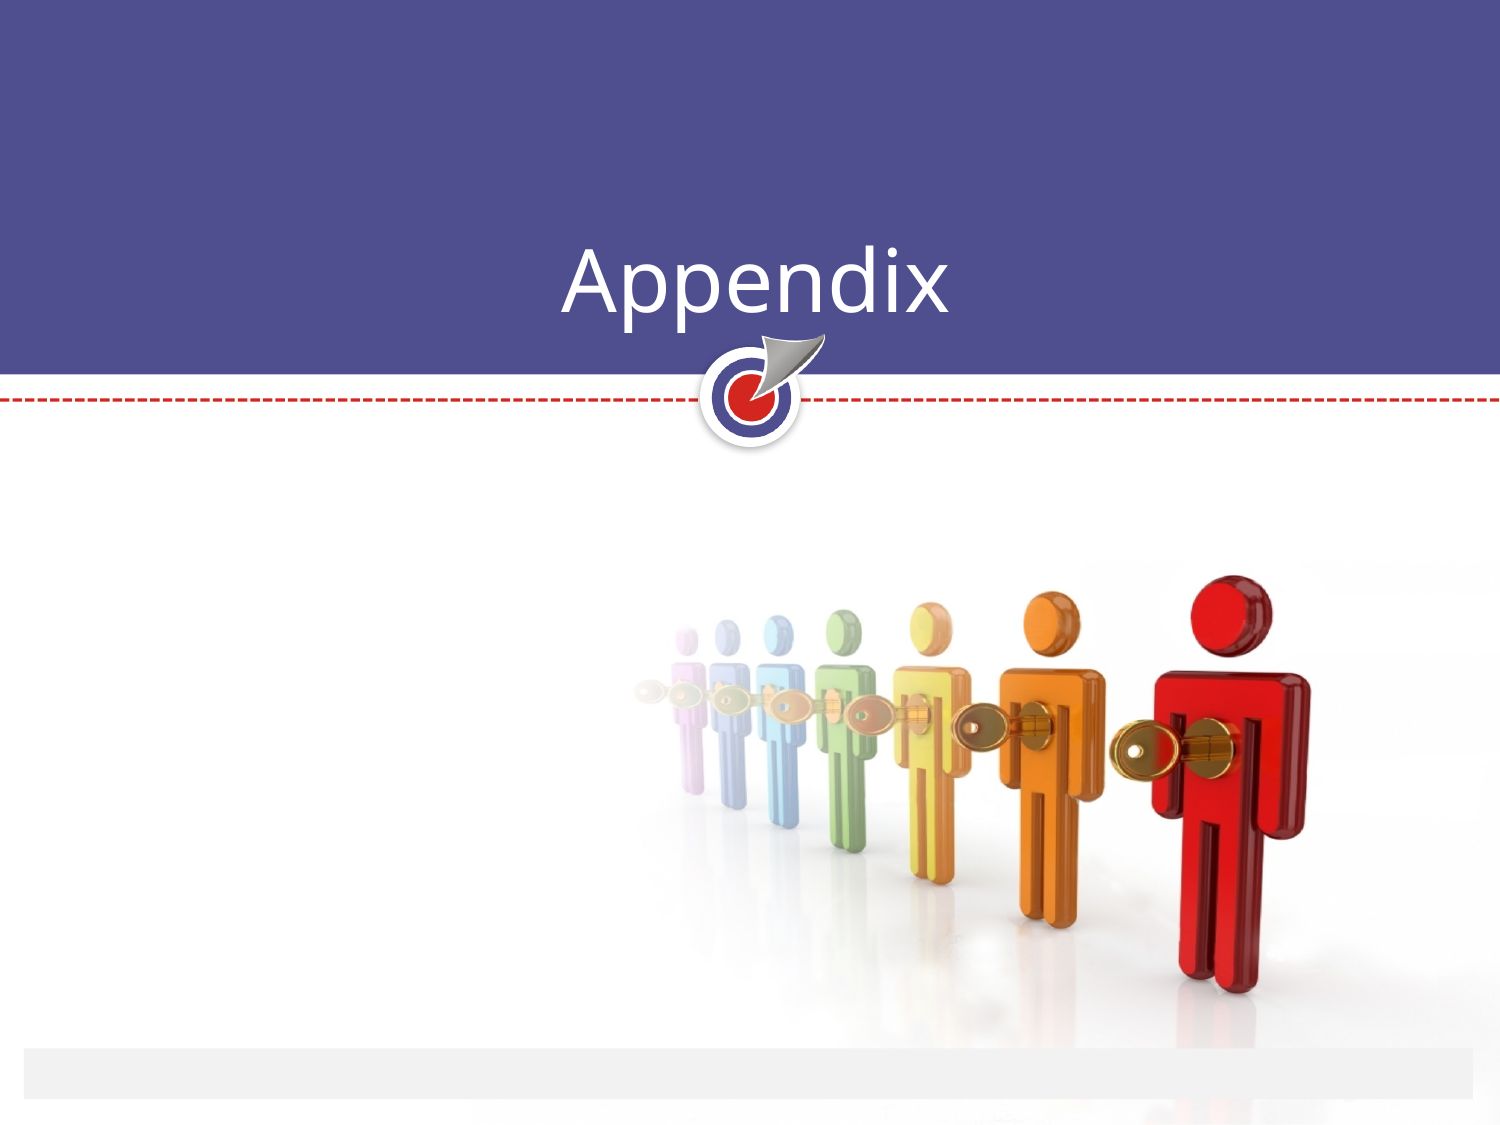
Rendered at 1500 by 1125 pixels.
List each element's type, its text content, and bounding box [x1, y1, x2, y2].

picture [0, 338, 1500, 1125]
title Appendix [118, 87, 1394, 338]
